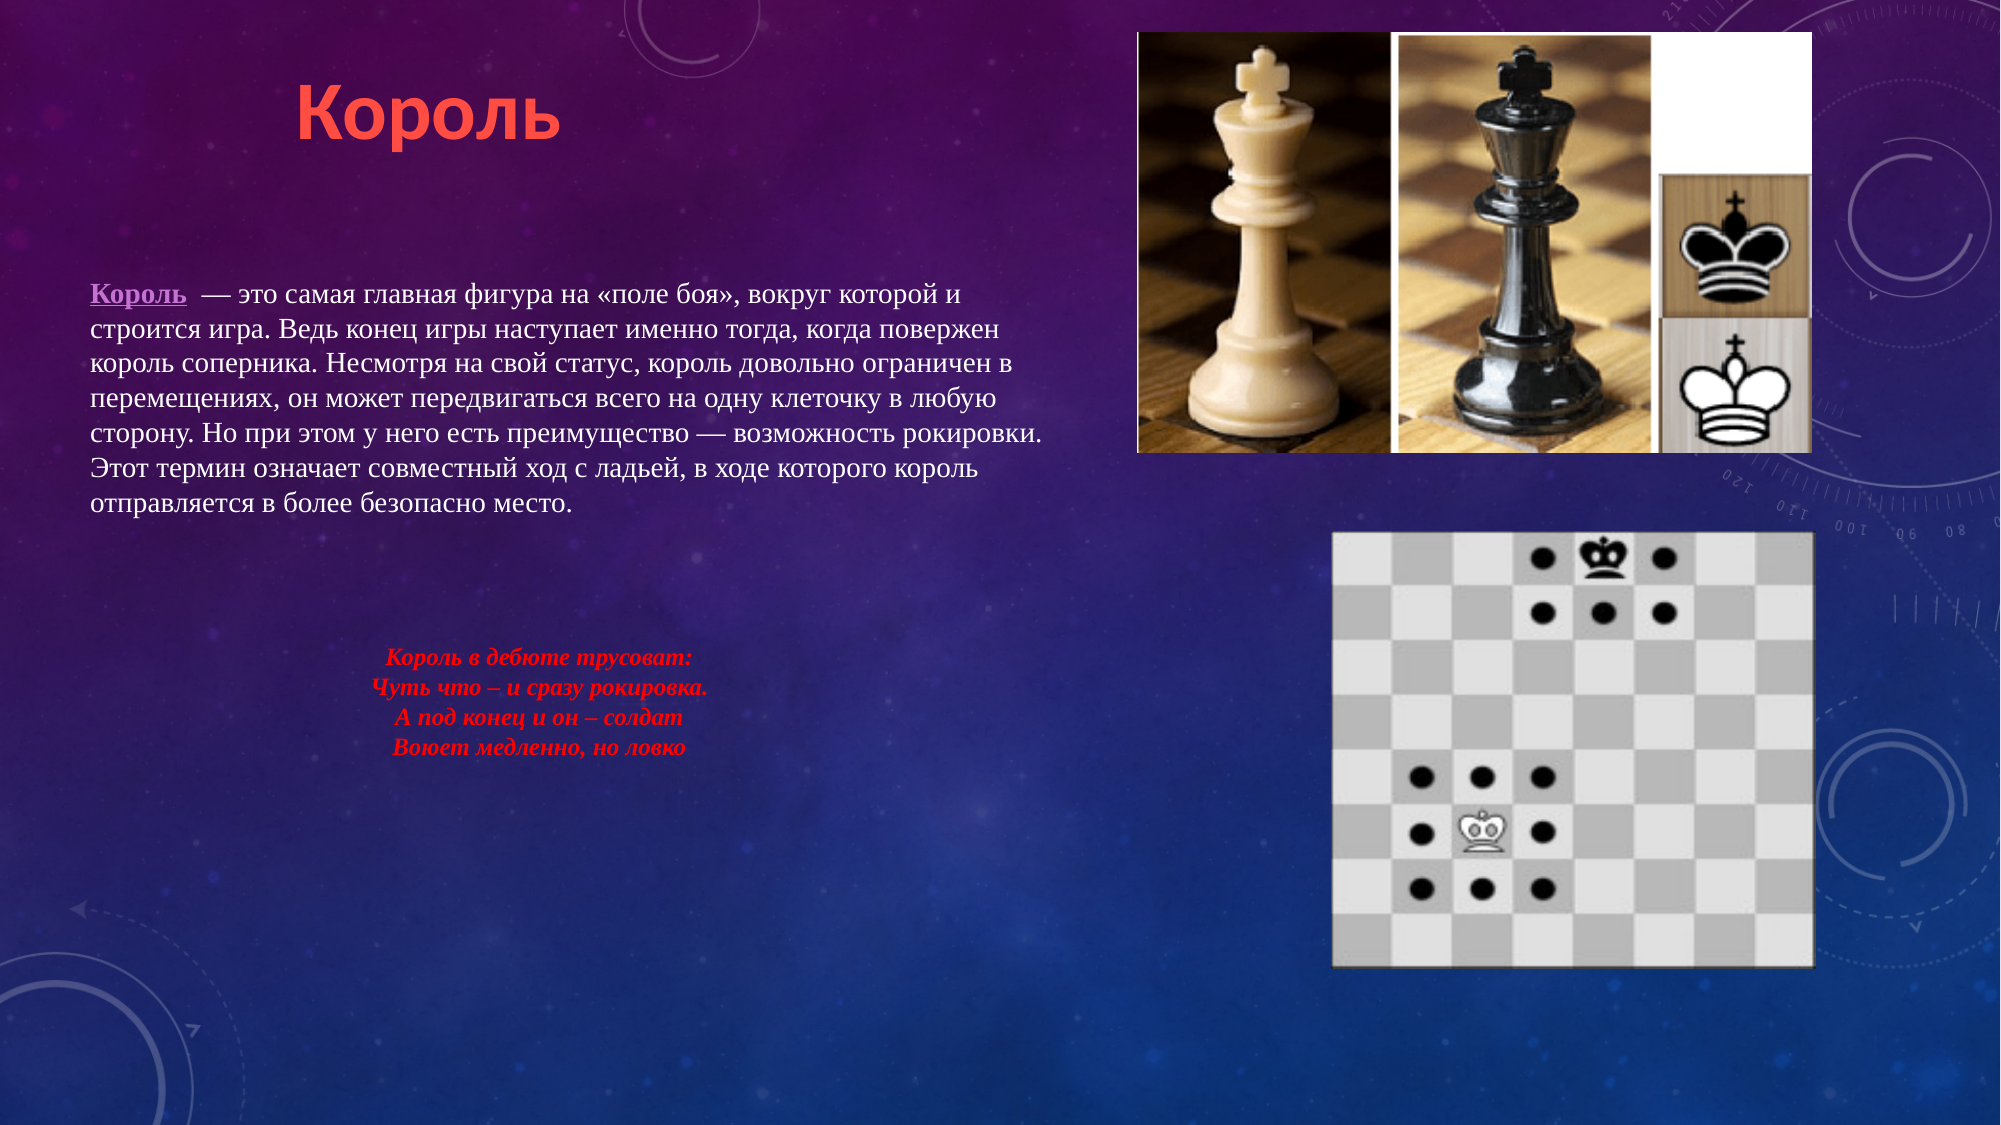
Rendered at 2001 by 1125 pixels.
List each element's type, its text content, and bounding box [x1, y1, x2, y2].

picture [0, 0, 2001, 1125]
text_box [1330, 530, 1816, 969]
text_box Король в дебюте трусоват: Чуть что – и сразу рокировка. А под конец и он – солдат Воюет медленно, но ловко [153, 633, 926, 769]
text_box Король — это самая главная фигура на «поле боя», вокруг которой и строится игра. Ведь конец игры наступает именно тогда, когда повержен король соперника. Несмотря на свой статус, король довольно ограничен в перемещениях, он может передвигаться всего на одну клеточку в любую сторону. Но при этом у него есть преимущество — возможность рокировки. Этот термин означает совместный ход с ладьей, в ходе которого король отправляется в более безопасно место. [75, 266, 1076, 526]
text_box Король [171, 48, 688, 164]
text_box [1040, 398, 1525, 836]
